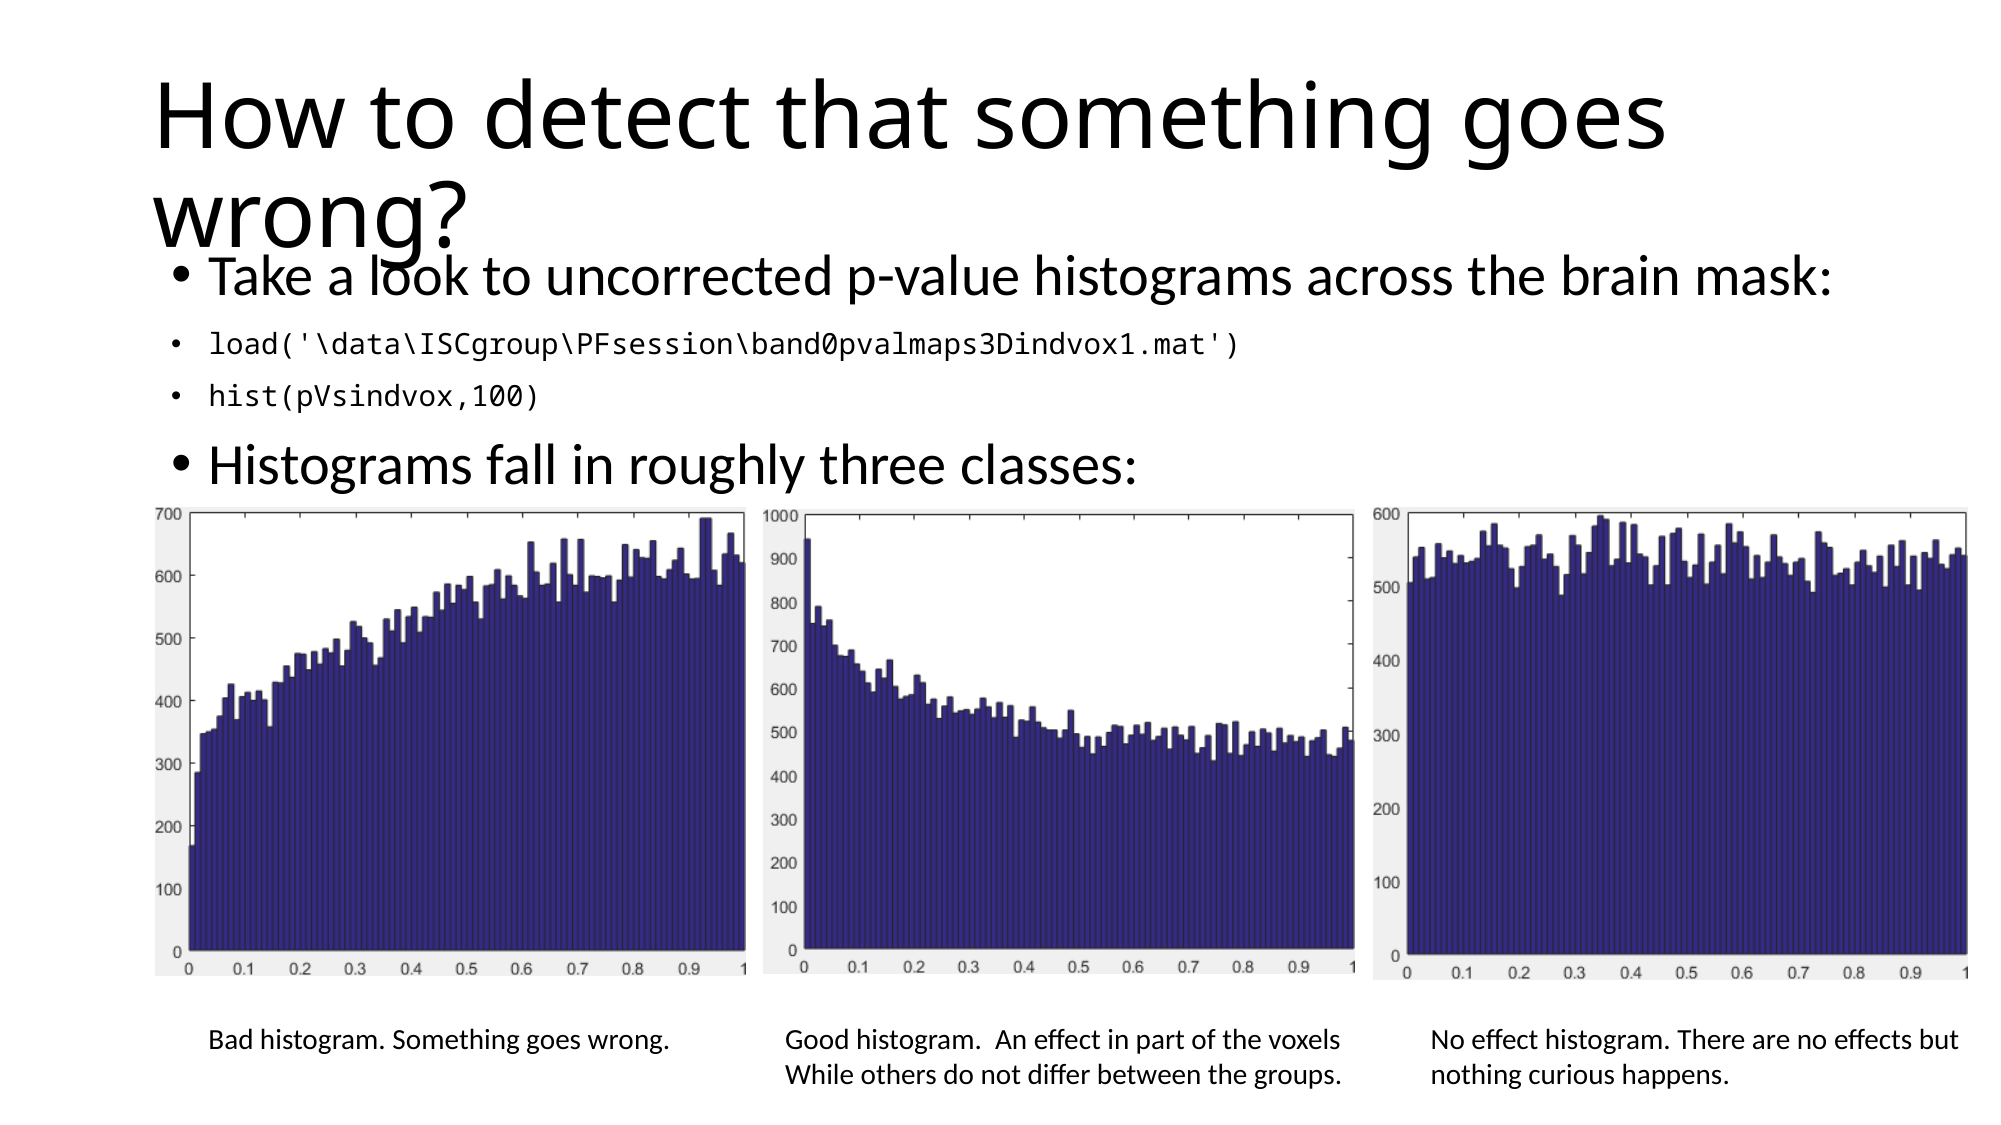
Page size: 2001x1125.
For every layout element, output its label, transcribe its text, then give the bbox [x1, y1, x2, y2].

picture [763, 509, 1355, 974]
picture [1373, 507, 1968, 981]
list Take a look to uncorrected p-value histograms across the brain mask: load('\data\ISCgroup\PFsession\band0pvalmaps3Dindvox1.mat') hist(pVsindvox,100) Histograms fall in roughly three classes: [155, 238, 1881, 952]
title How to detect that something goes wrong? [137, 59, 1863, 278]
picture [155, 507, 746, 976]
text_box Bad histogram. Something goes wrong. [193, 1013, 694, 1063]
text_box Good histogram. An effect in part of the voxels While others do not differ between the groups. [770, 1013, 1371, 1098]
text_box No effect histogram. There are no effects but nothing curious happens. [1415, 1013, 1982, 1098]
